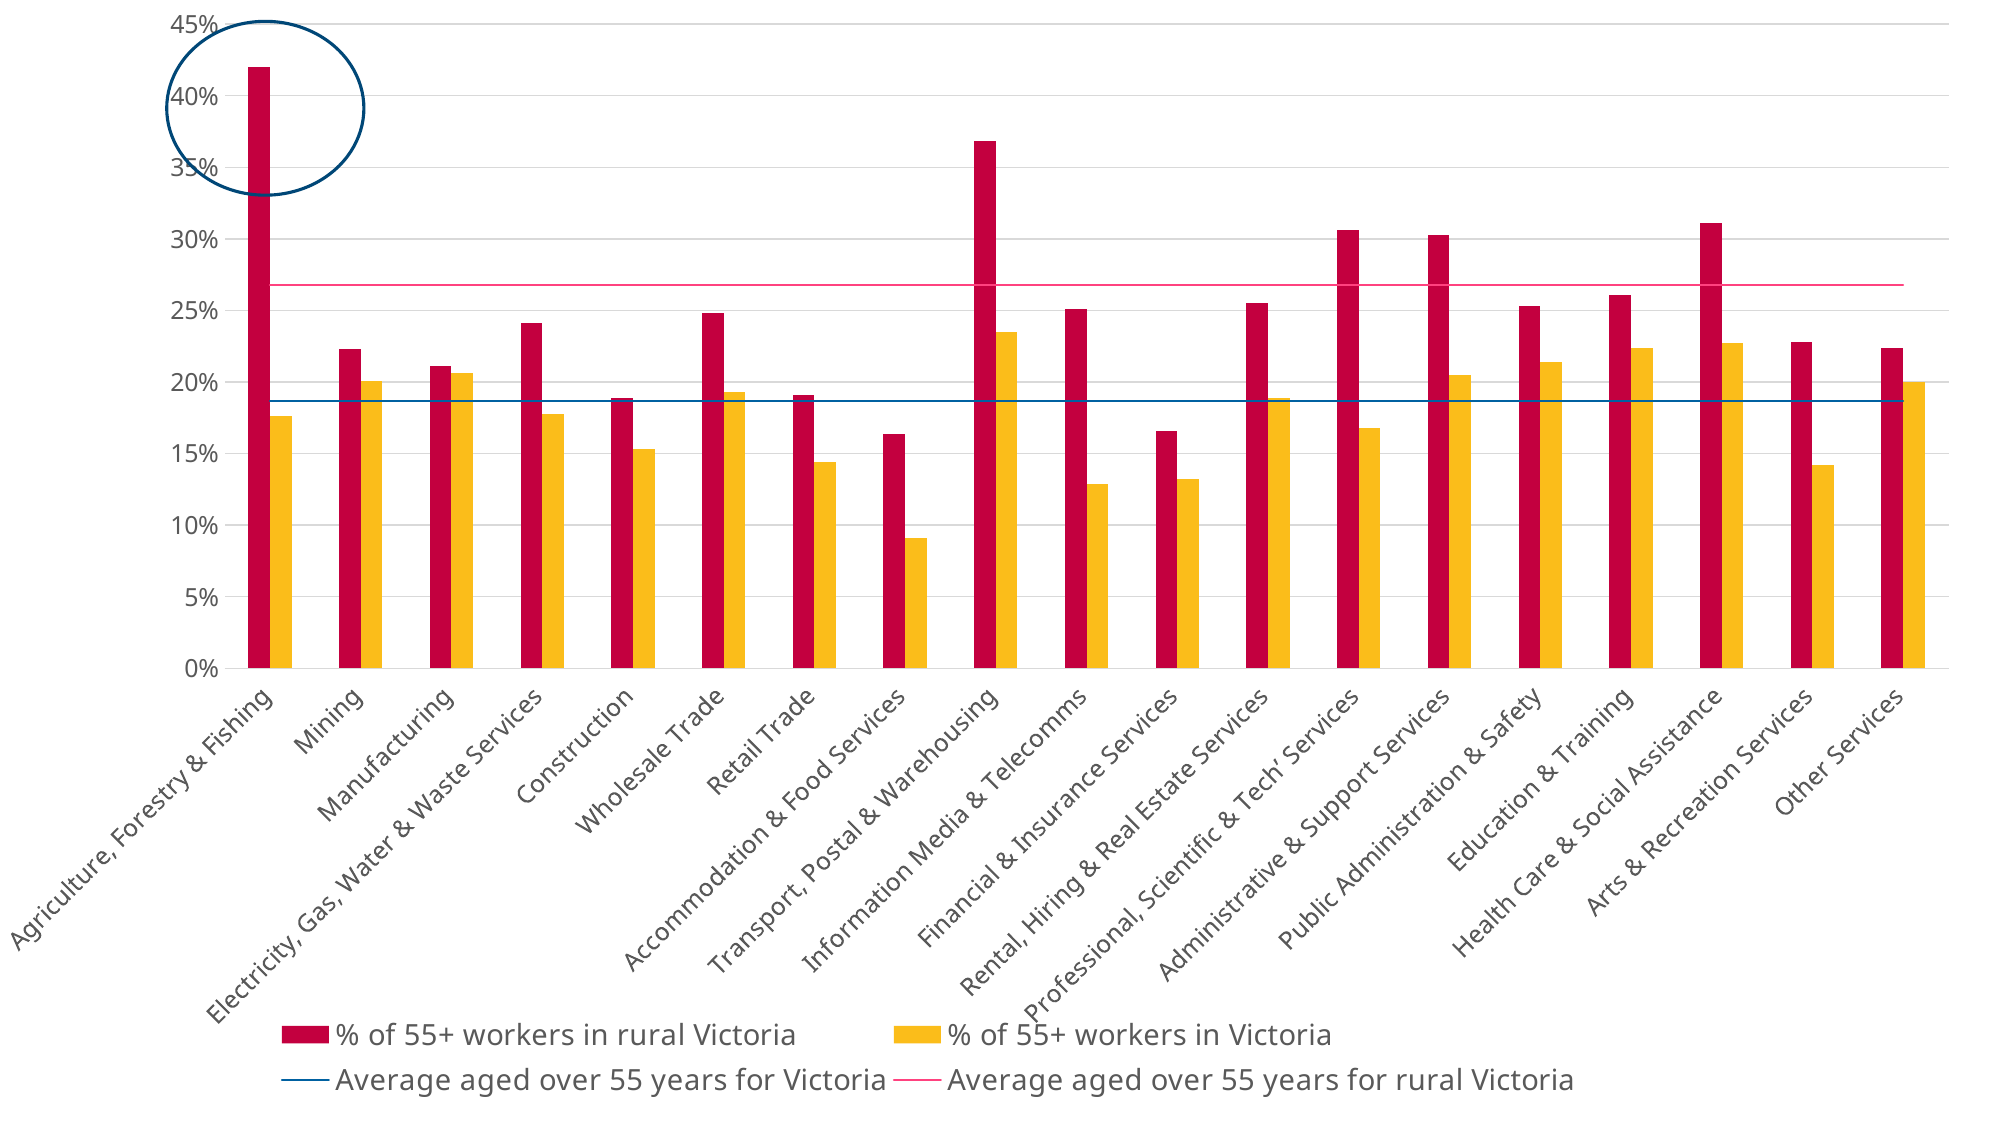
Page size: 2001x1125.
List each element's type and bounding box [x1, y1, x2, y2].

chart [0, 0, 1988, 1118]
